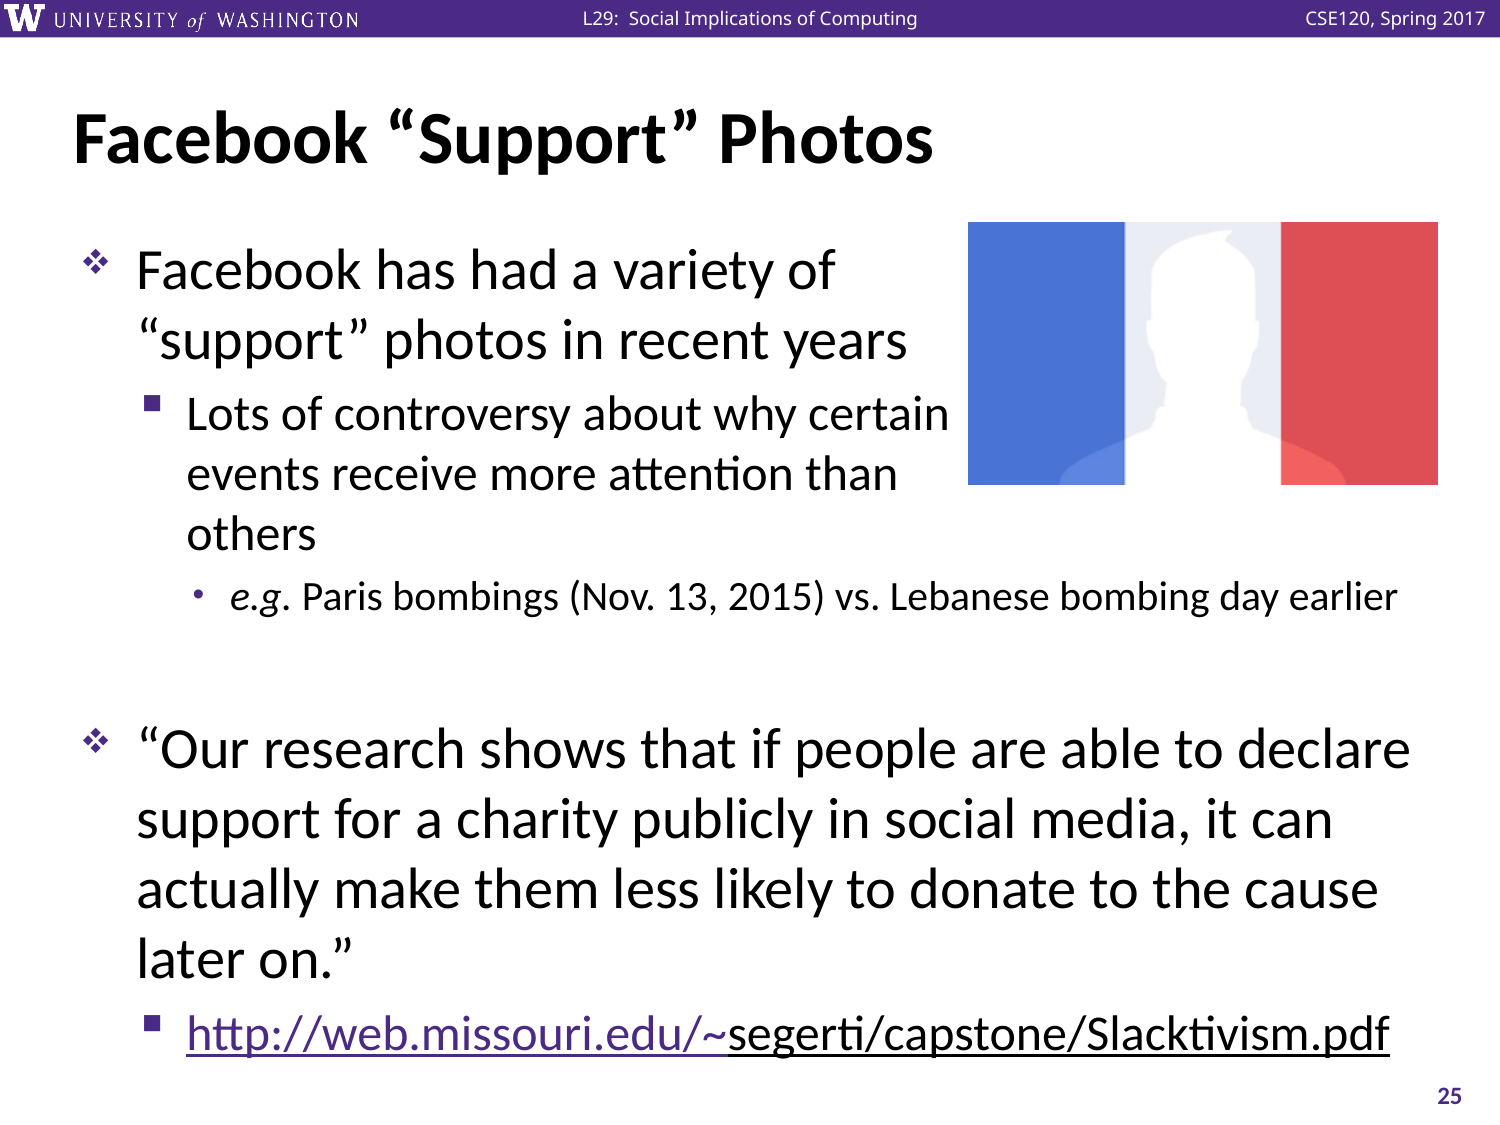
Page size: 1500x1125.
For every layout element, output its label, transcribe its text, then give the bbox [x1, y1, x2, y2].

picture [968, 222, 1438, 486]
list Facebook has had a variety of “support” photos in recent years Lots of controversy about why certain events receive more attention than others e.g. Paris bombings (Nov. 13, 2015) vs. Lebanese bombing day earlier “Our research shows that if people are able to declare support for a charity publicly in social media, it can actually make them less likely to donate to the cause later on.” http://web.missouri.edu/~segerti/capstone/Slacktivism.pdf [64, 223, 1438, 1040]
picture [4, 4, 358, 32]
title Facebook “Support” Photos [58, 71, 1438, 197]
slide_number 25 [1400, 1065, 1500, 1125]
